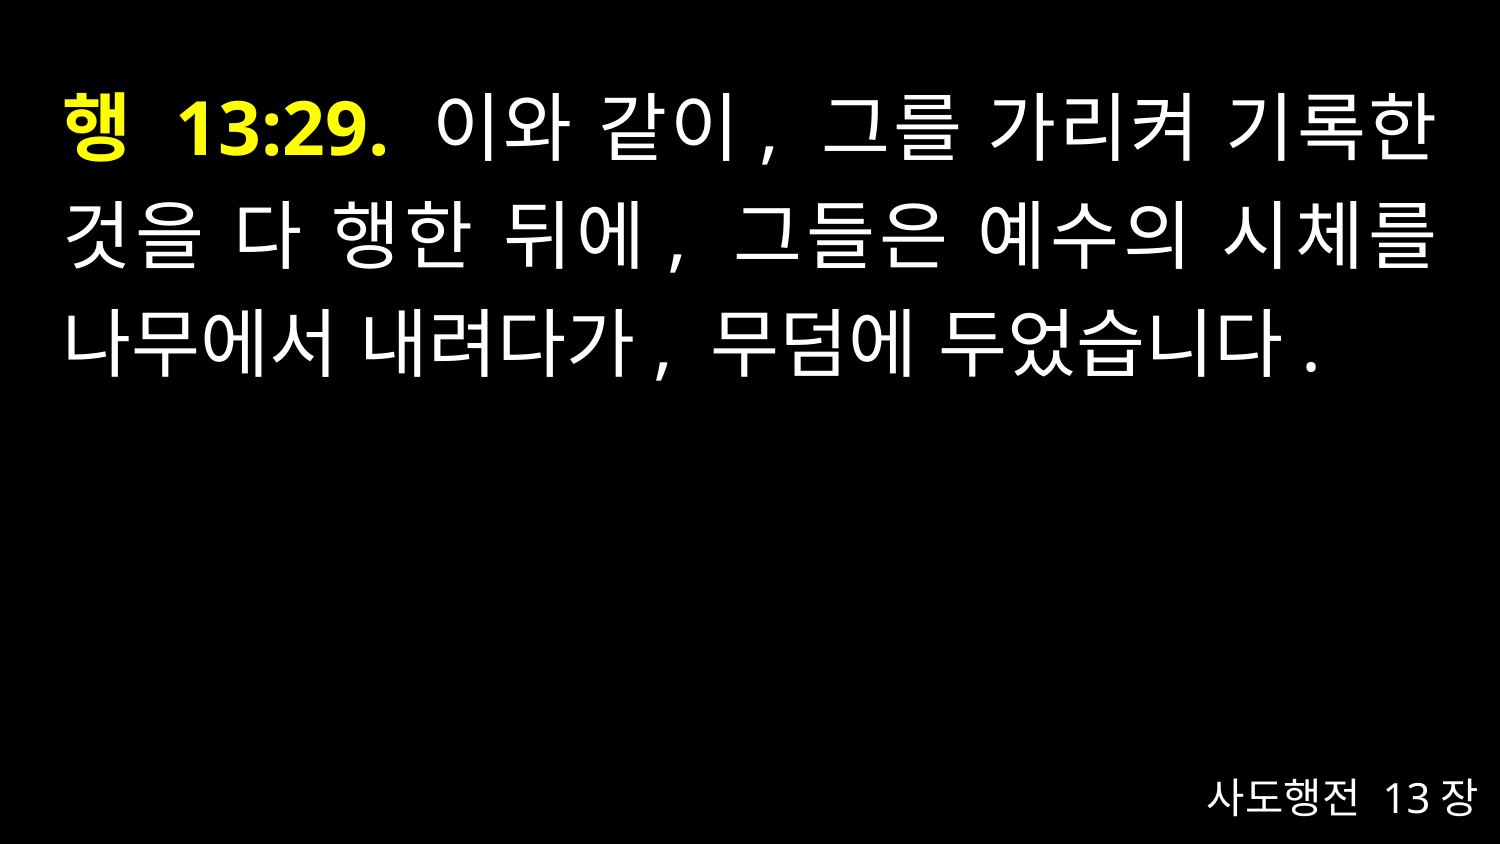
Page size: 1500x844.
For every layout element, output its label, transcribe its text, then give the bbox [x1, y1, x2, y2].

subtitle 사도행전 13장 [916, 770, 1500, 844]
title 행 13:29. 이와 같이, 그를 가리켜 기록한 것을 다 행한 뒤에, 그들은 예수의 시체를 나무에서 내려다가, 무덤에 두었습니다. [0, 0, 1500, 844]
